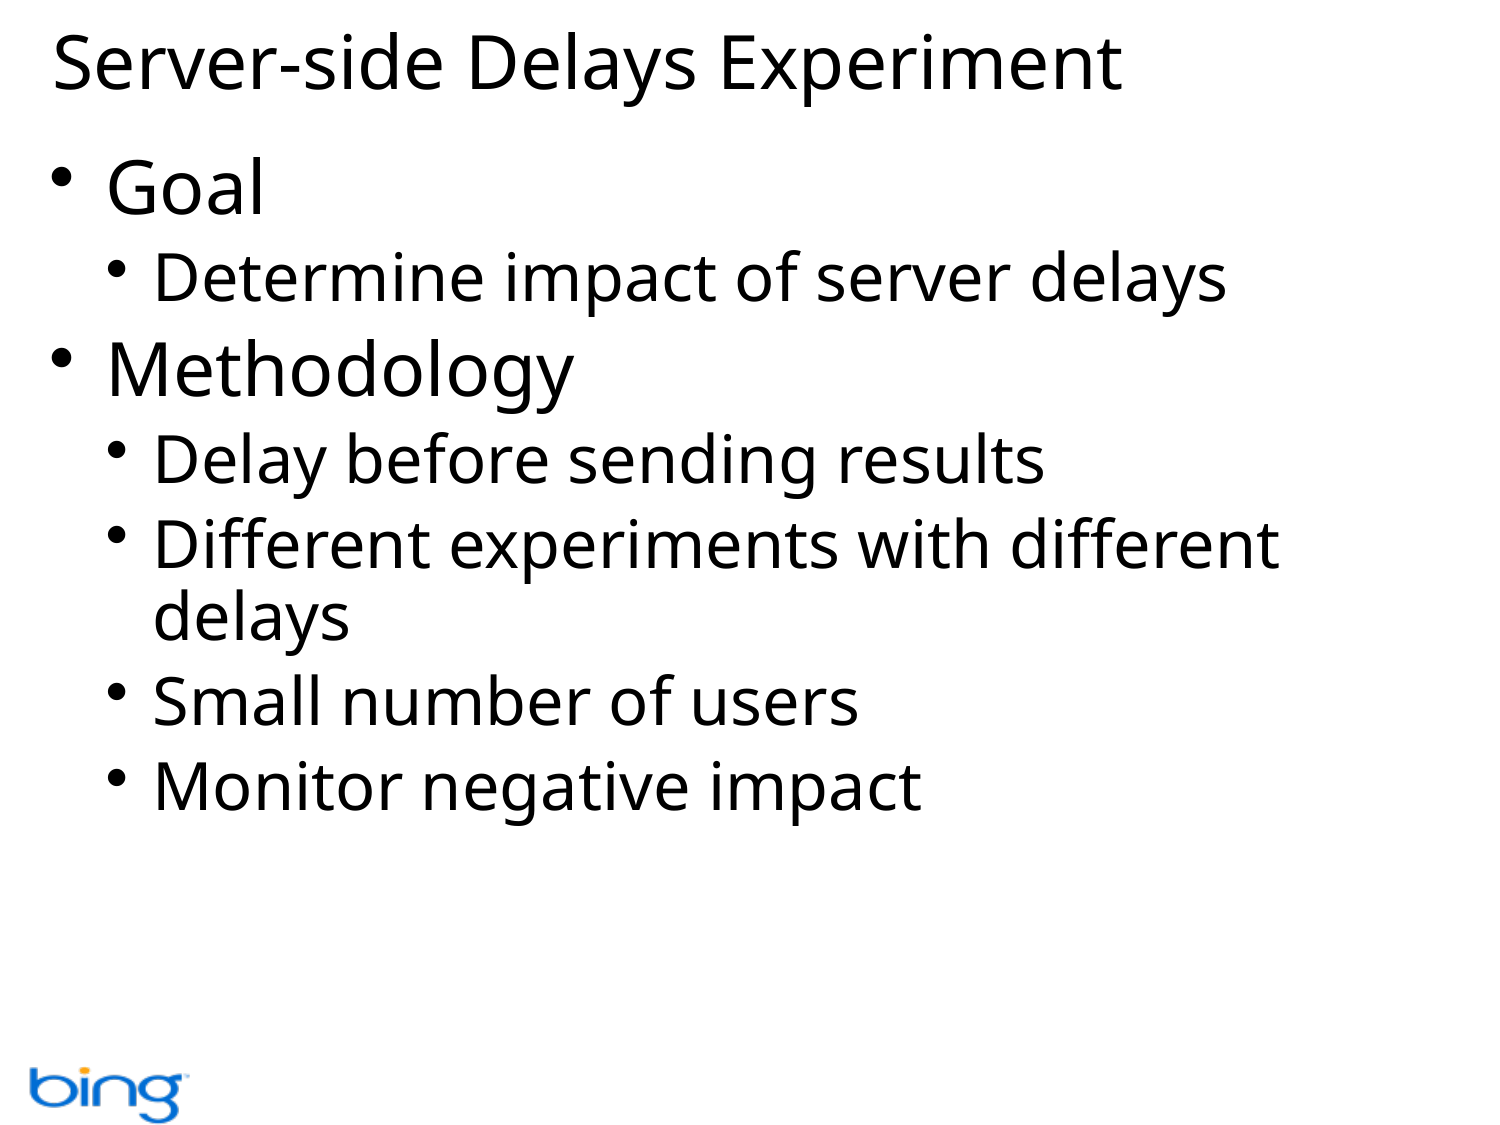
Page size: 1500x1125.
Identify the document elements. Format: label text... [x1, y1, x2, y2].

title Server-side Delays Experiment [52, 24, 1428, 98]
picture [27, 1066, 193, 1125]
list Goal Determine impact of server delays Methodology Delay before sending results Different experiments with different delays Small number of users Monitor negative impact [49, 149, 1425, 419]
